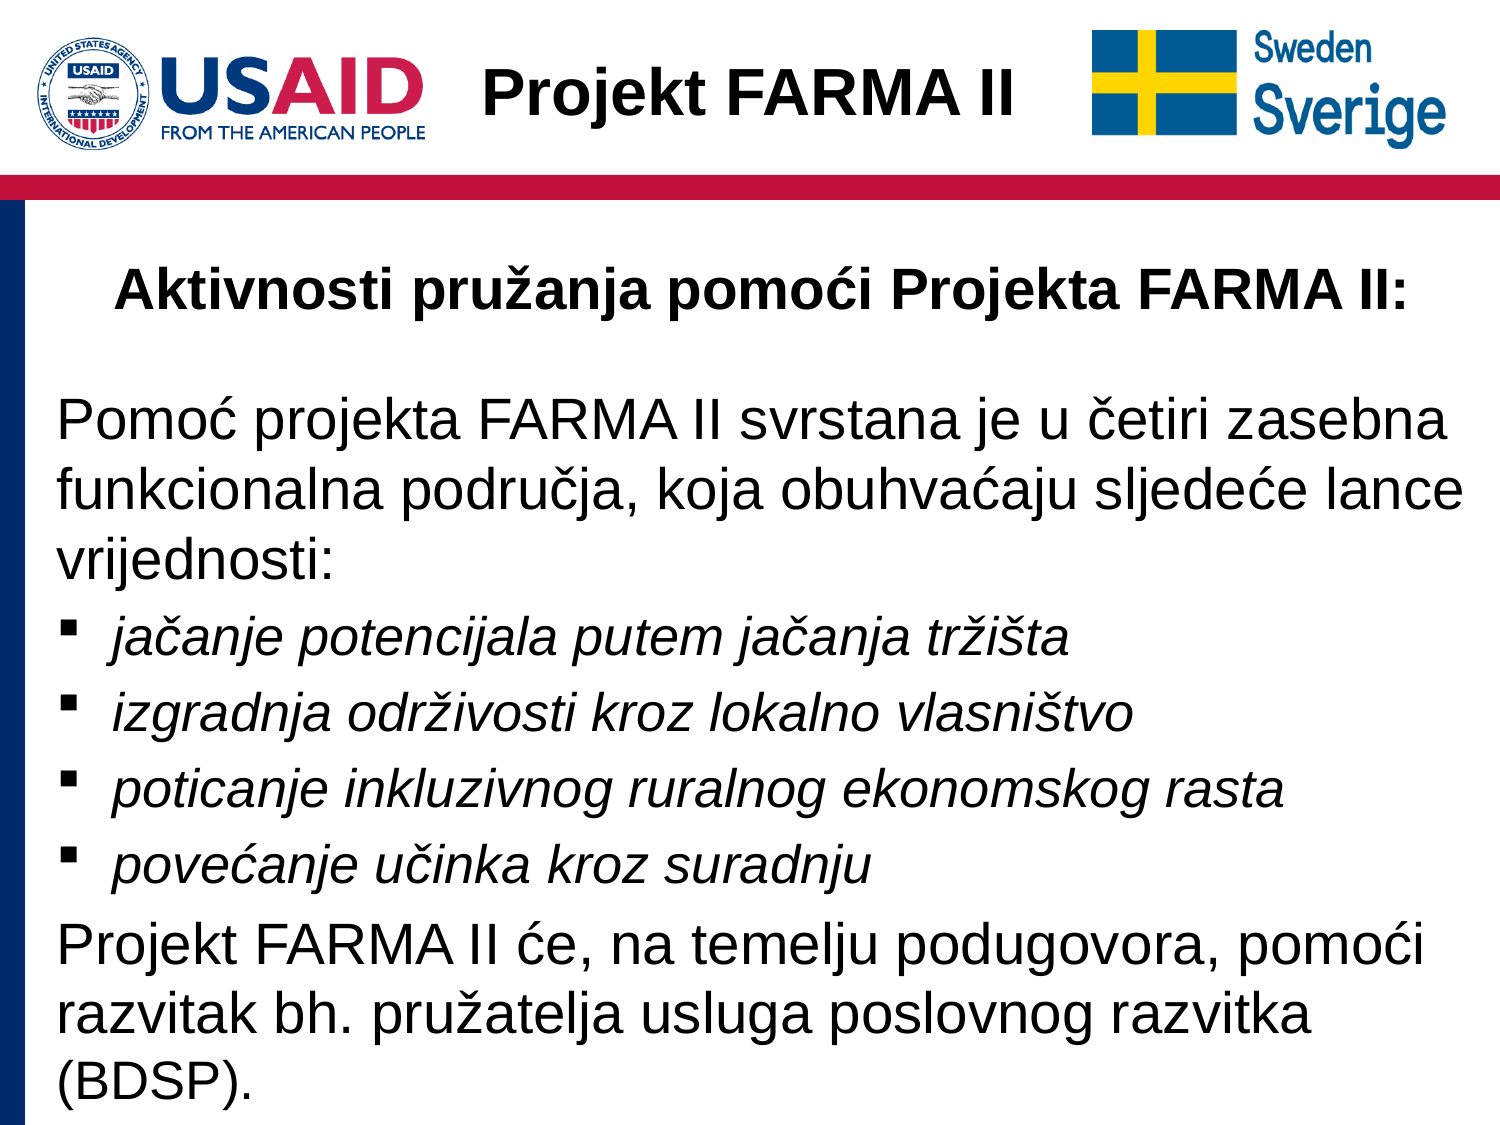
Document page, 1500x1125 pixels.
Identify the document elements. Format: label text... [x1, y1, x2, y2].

text_box Projekt FARMA II [466, 41, 1069, 136]
title Aktivnosti pružanja pomoći Projekta FARMA II: [41, 243, 1483, 366]
list Pomoć projekta FARMA II svrstana je u četiri zasebna funkcionalna područja, koja obuhvaćaju sljedeće lance vrijednosti: jačanje potencijala putem jačanja tržišta izgradnja održivosti kroz lokalno vlasništvo poticanje inkluzivnog ruralnog ekonomskog rasta povećanje učinka kroz suradnju Projekt FARMA II će, na temelju podugovora, pomoći razvitak bh. pružatelja usluga poslovnog razvitka (BDSP). [41, 373, 1500, 1059]
picture [37, 37, 435, 150]
picture [1092, 30, 1446, 150]
